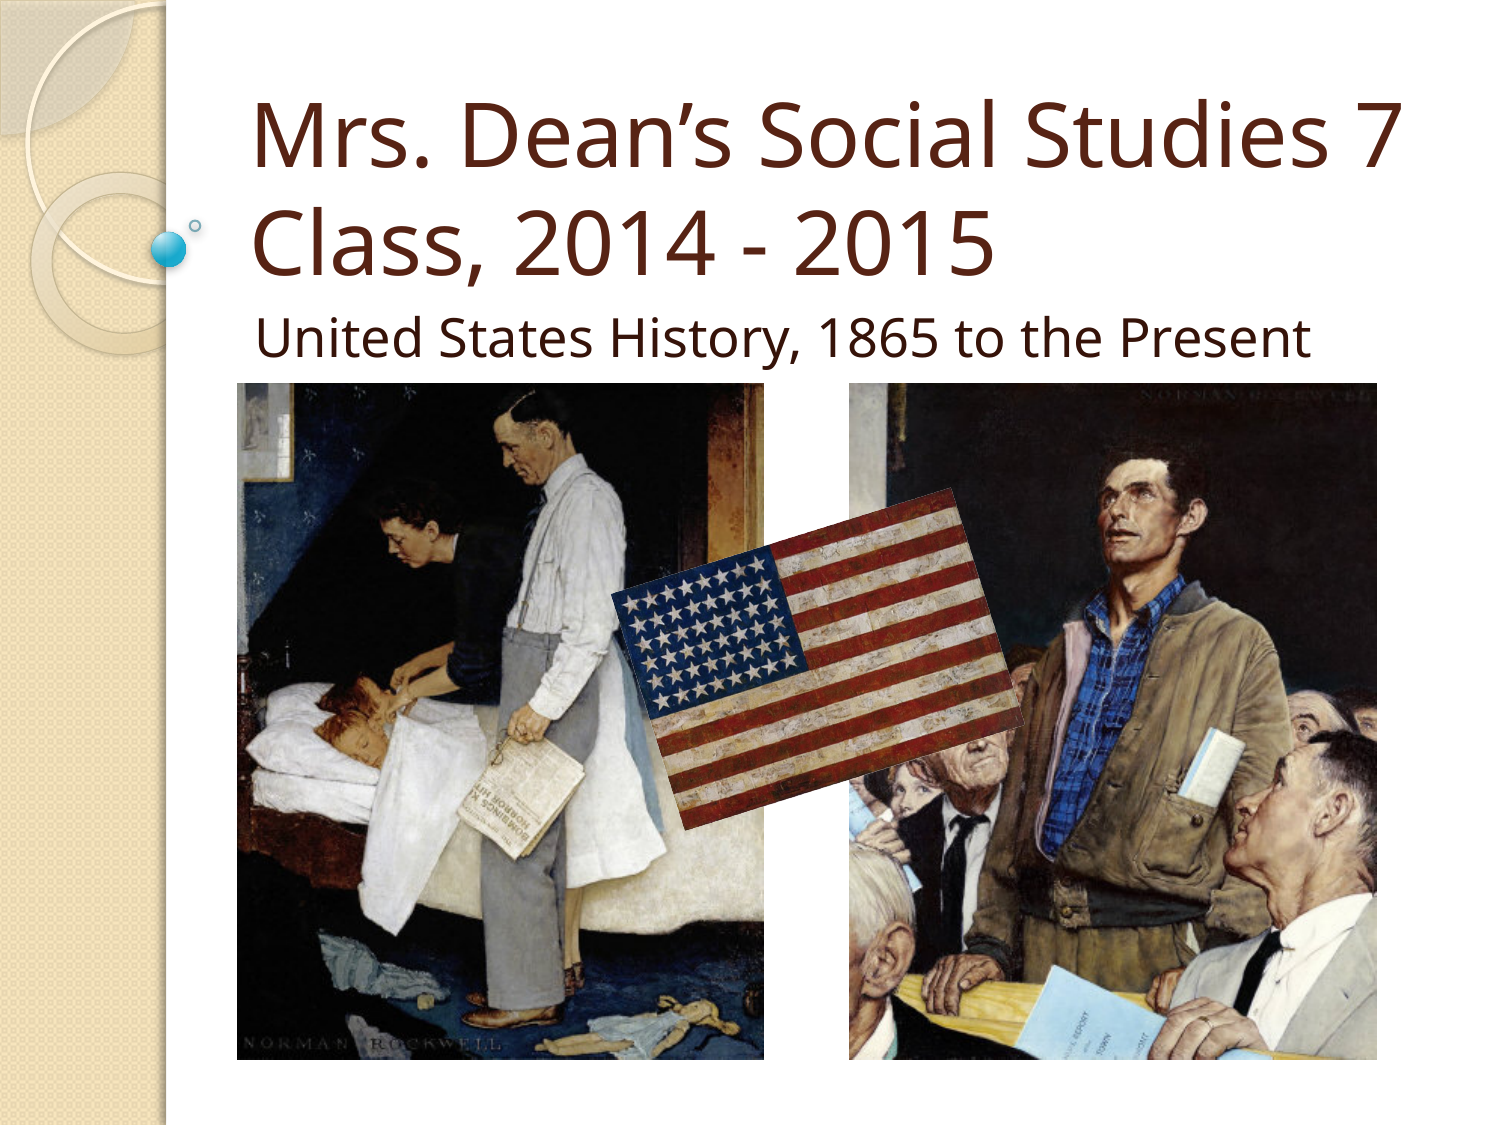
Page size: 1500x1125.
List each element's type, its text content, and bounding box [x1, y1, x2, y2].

subtitle United States History, 1865 to the Present [234, 303, 1450, 591]
title Mrs. Dean’s Social Studies 7 Class, 2014 - 2015 [234, 59, 1450, 301]
picture [237, 382, 1377, 1061]
